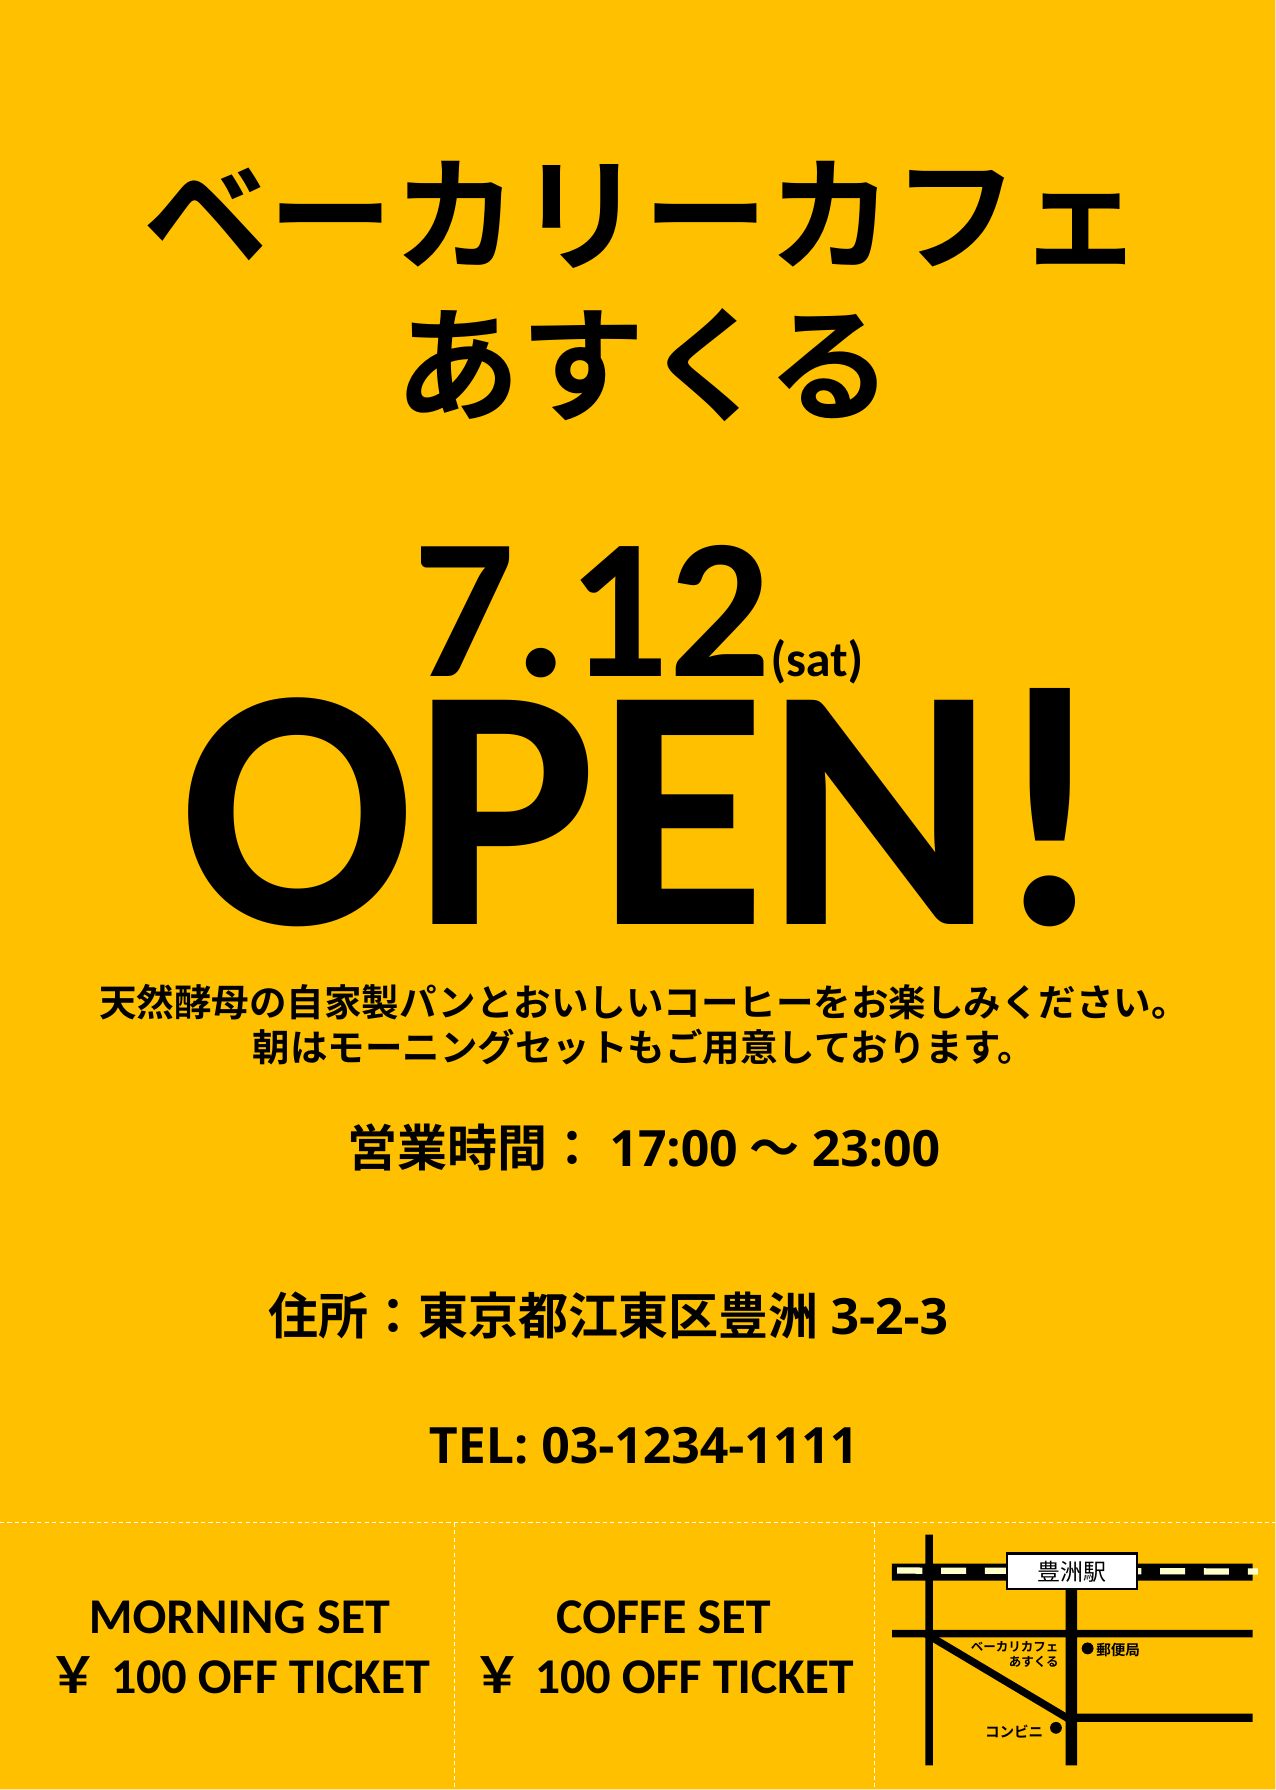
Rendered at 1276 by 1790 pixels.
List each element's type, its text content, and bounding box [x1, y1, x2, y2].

text_box 郵便局 [1081, 1633, 1162, 1667]
text_box [1058, 1721, 1064, 1735]
text_box [924, 1534, 934, 1570]
text_box [1066, 1723, 1077, 1728]
text_box OPEN! [165, 571, 1123, 971]
text_box 住所：東京都江東区豊洲3-2-3 [253, 1277, 1034, 1352]
text_box ベーカリーカフェ あすくる [129, 129, 1159, 445]
text_box [989, 1677, 1069, 1723]
text_box [891, 1629, 926, 1638]
text_box コンビニ [963, 1715, 1058, 1748]
text_box [875, 1523, 1276, 1790]
text_box [929, 1629, 1065, 1638]
text_box 豊洲駅 [1006, 1552, 1138, 1570]
text_box [1065, 1588, 1078, 1713]
text_box MORNING SET ￥100 OFF TICKET [34, 1575, 445, 1711]
text_box [924, 1572, 934, 1629]
text_box 豊洲駅 [1006, 1572, 1138, 1590]
text_box [1138, 1572, 1254, 1582]
text_box [922, 1629, 950, 1654]
text_box [924, 1639, 934, 1766]
text_box [0, 0, 1276, 1522]
text_box 天然酵母の自家製パンとおいしいコーヒーをお楽しみください。 朝はモーニングセットもご用意しております。 [84, 971, 1204, 1077]
text_box [455, 1523, 874, 1790]
text_box [1078, 1629, 1254, 1638]
text_box ベーカリカフェ あすくる [950, 1631, 1074, 1677]
text_box [934, 1572, 1006, 1582]
text_box [1065, 1713, 1254, 1723]
text_box [891, 1563, 924, 1582]
text_box [1065, 1723, 1078, 1766]
text_box COFFE SET ￥100 OFF TICKET [458, 1575, 869, 1711]
text_box [934, 1563, 1006, 1570]
text_box 営業時間：17:00～23:00 [184, 1108, 1103, 1184]
text_box 7.12(sat) [398, 469, 890, 725]
text_box [0, 1523, 454, 1790]
text_box [1138, 1563, 1254, 1570]
text_box TEL: 03-1234-1111 [414, 1406, 874, 1481]
